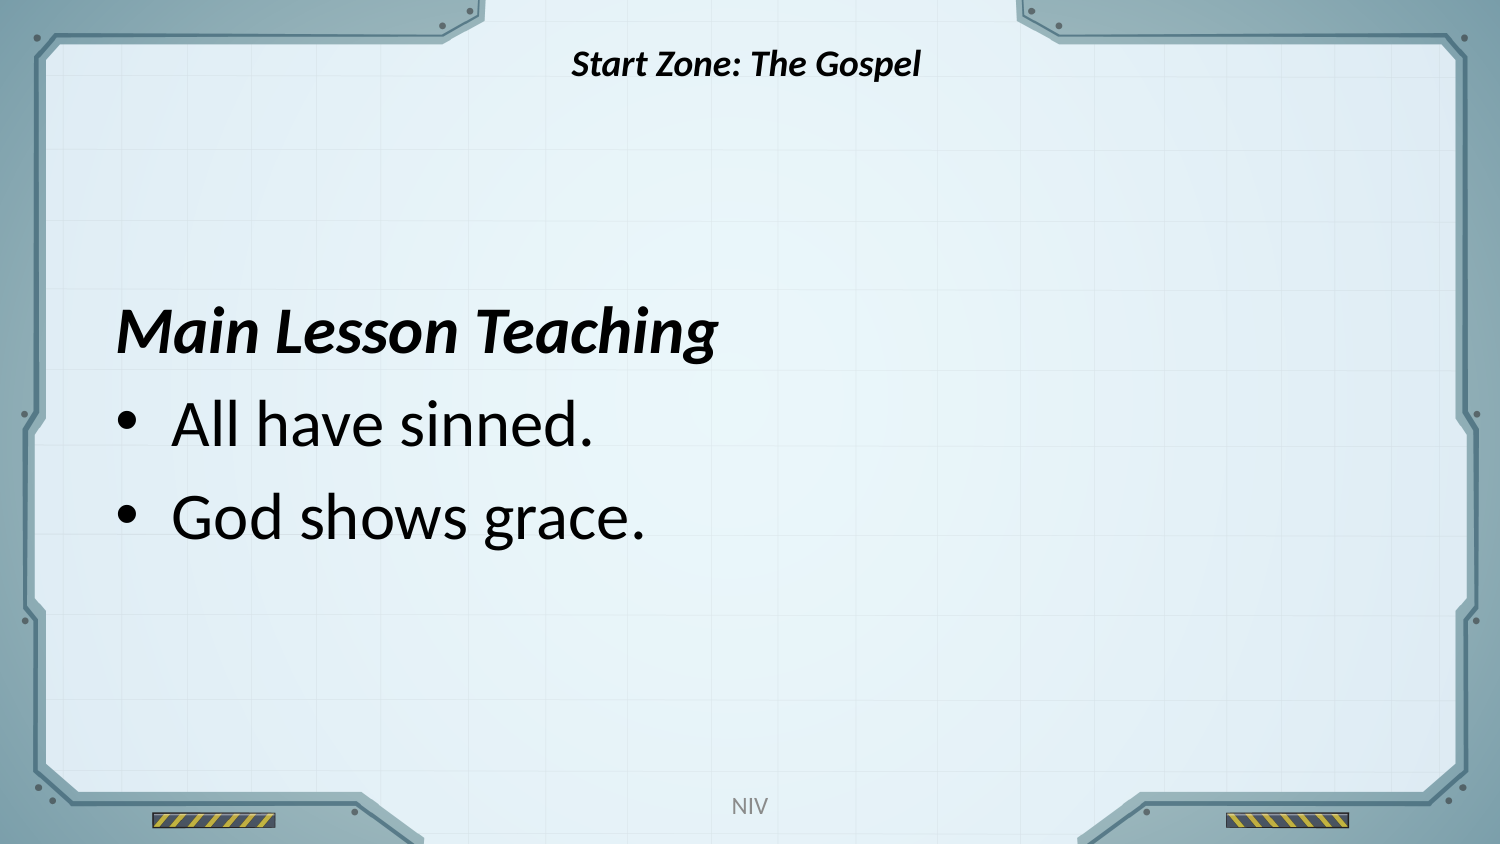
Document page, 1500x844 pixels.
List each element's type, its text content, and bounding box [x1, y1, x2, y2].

picture [0, 0, 1500, 844]
footer NIV [512, 782, 988, 828]
list Main Lesson Teaching All have sinned. God shows grace. [100, 135, 1408, 704]
text_box Start Zone: The Gospel [502, 31, 992, 91]
